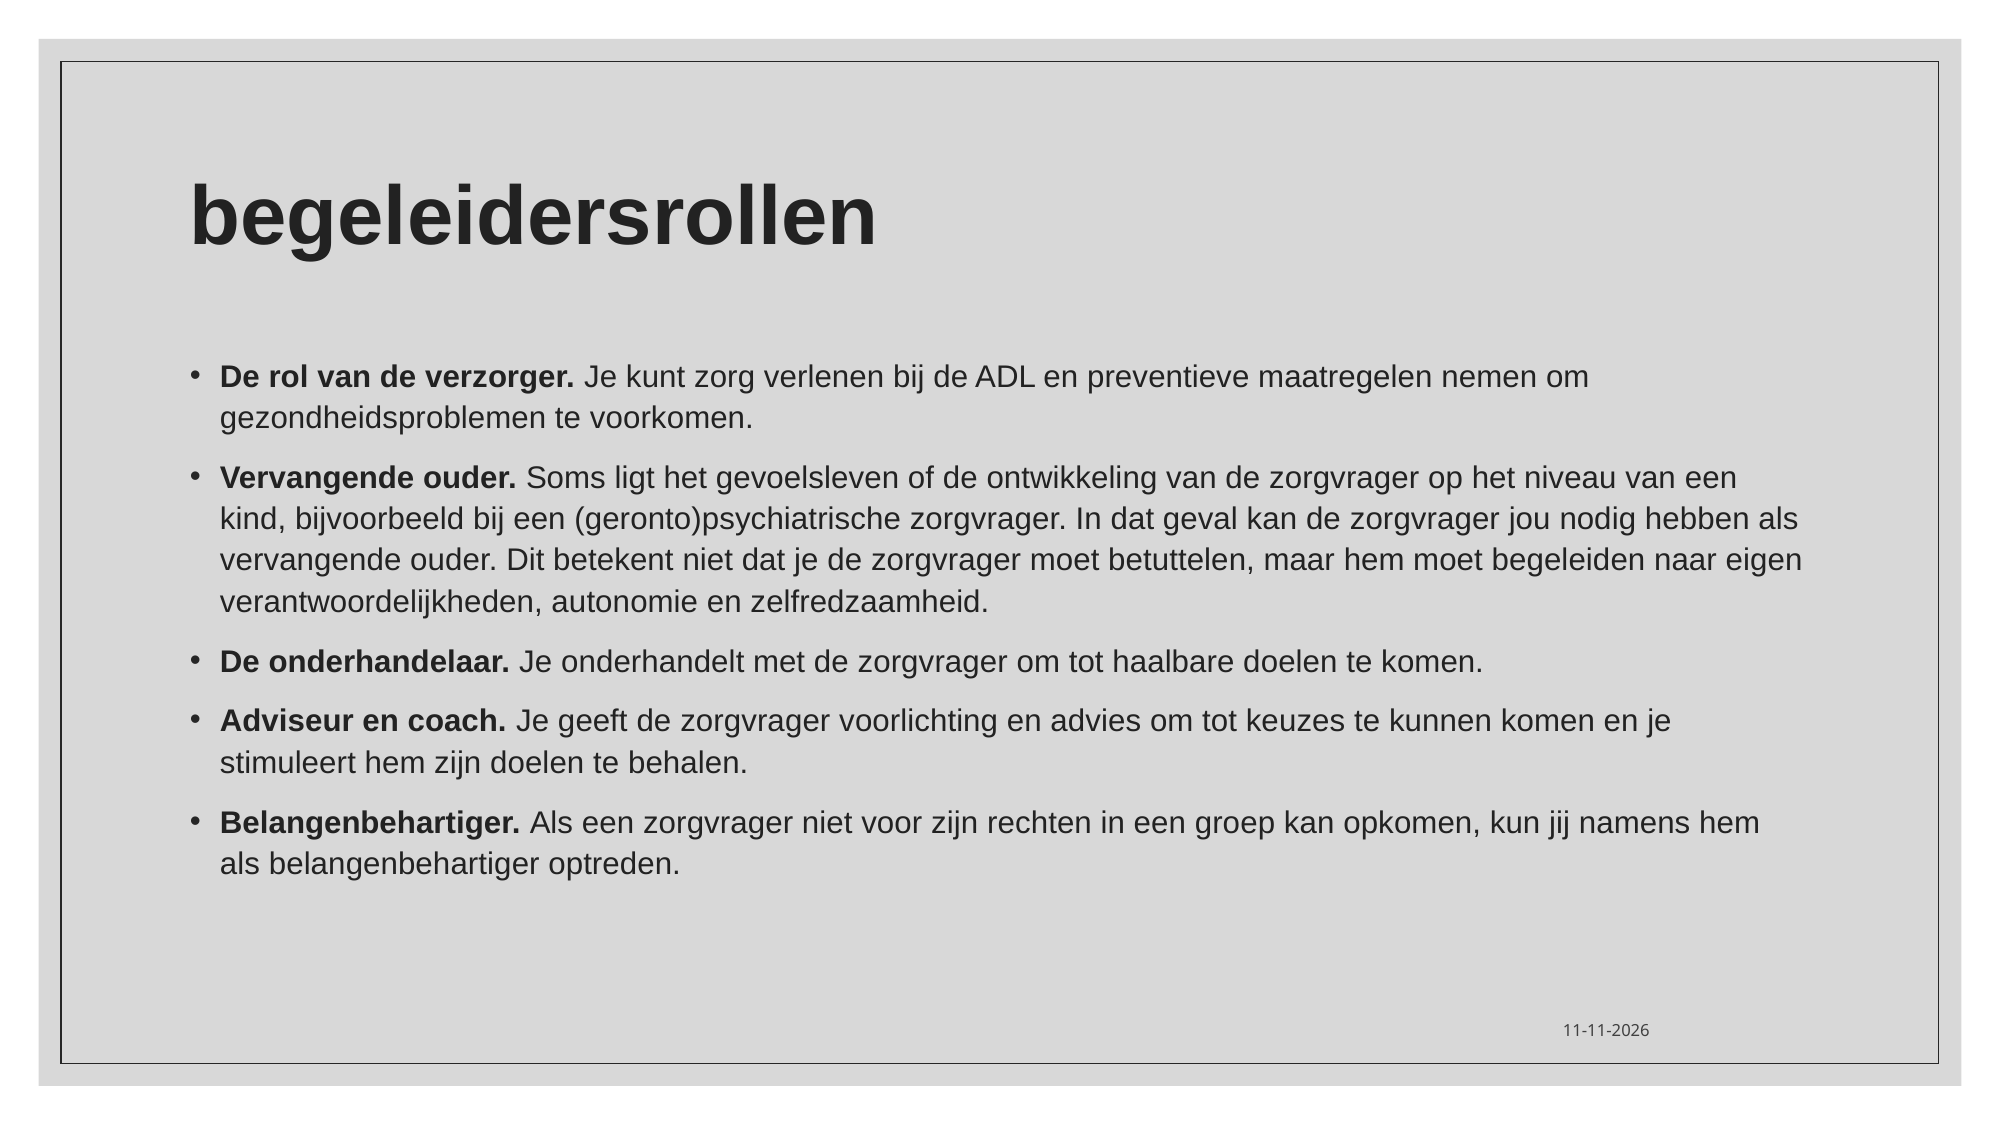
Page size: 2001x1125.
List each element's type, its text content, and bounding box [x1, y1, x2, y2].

list De rol van de verzorger. Je kunt zorg verlenen bij de ADL en preventieve maatregelen nemen om gezondheidsproblemen te voorkomen. Vervangende ouder. Soms ligt het gevoelsleven of de ontwikkeling van de zorgvrager op het niveau van een kind, bijvoorbeeld bij een (geronto)psychiatrische zorgvrager. In dat geval kan de zorgvrager jou nodig hebben als vervangende ouder. Dit betekent niet dat je de zorgvrager moet betuttelen, maar hem moet begeleiden naar eigen verantwoordelijkheden, autonomie en zelfredzaamheid. De onderhandelaar. Je onderhandelt met de zorgvrager om tot haalbare doelen te komen. Adviseur en coach. Je geeft de zorgvrager voorlichting en advies om tot keuzes te kunnen komen en je stimuleert hem zijn doelen te behalen. Belangenbehartiger. Als een zorgvrager niet voor zijn rechten in een groep kan opkomen, kun jij namens hem als belangenbehartiger optreden. [174, 345, 1825, 977]
title begeleidersrollen [174, 105, 1825, 331]
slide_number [1190, 990, 1665, 1050]
